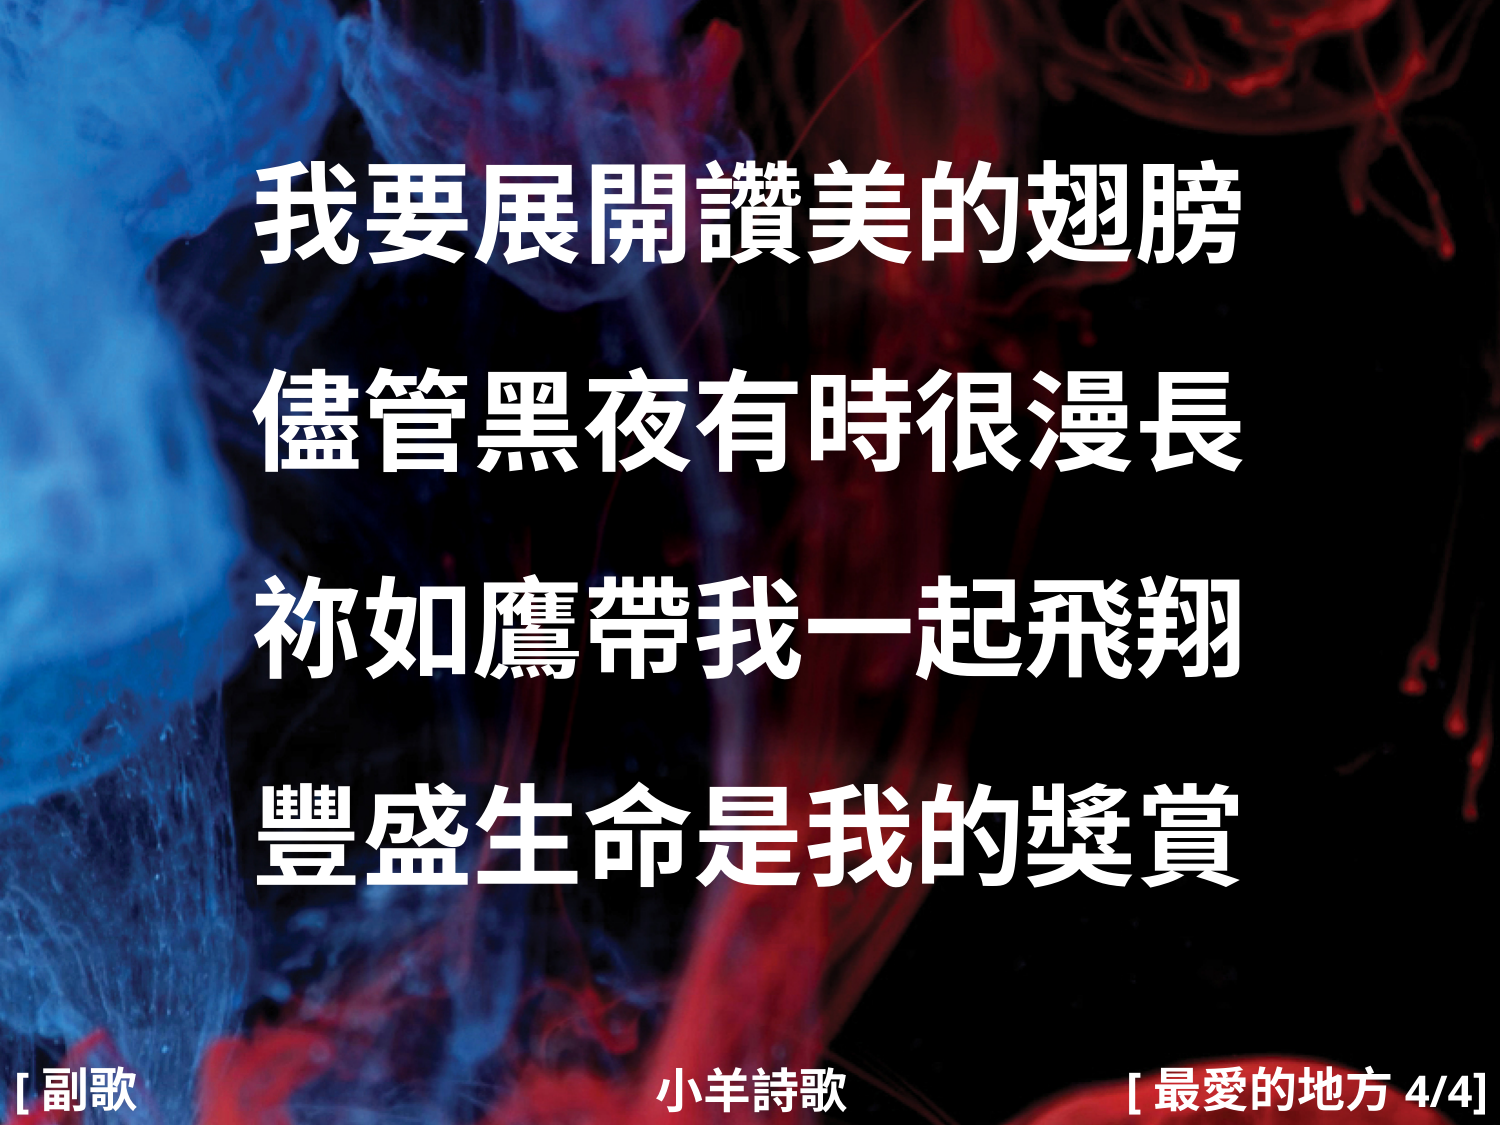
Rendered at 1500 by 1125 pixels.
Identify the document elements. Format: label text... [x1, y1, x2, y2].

picture [0, 0, 1500, 1053]
text_box [副歌2] [0, 1051, 205, 1125]
text_box 我要展開讚美的翅膀 儘管黑夜有時很漫長 祢如鷹帶我一起飛翔 豐盛生命是我的獎賞 [0, 137, 1499, 931]
subtitle 小羊詩歌 [205, 1053, 1104, 1125]
text_box [最愛的地方4/4] [1104, 1052, 1500, 1125]
